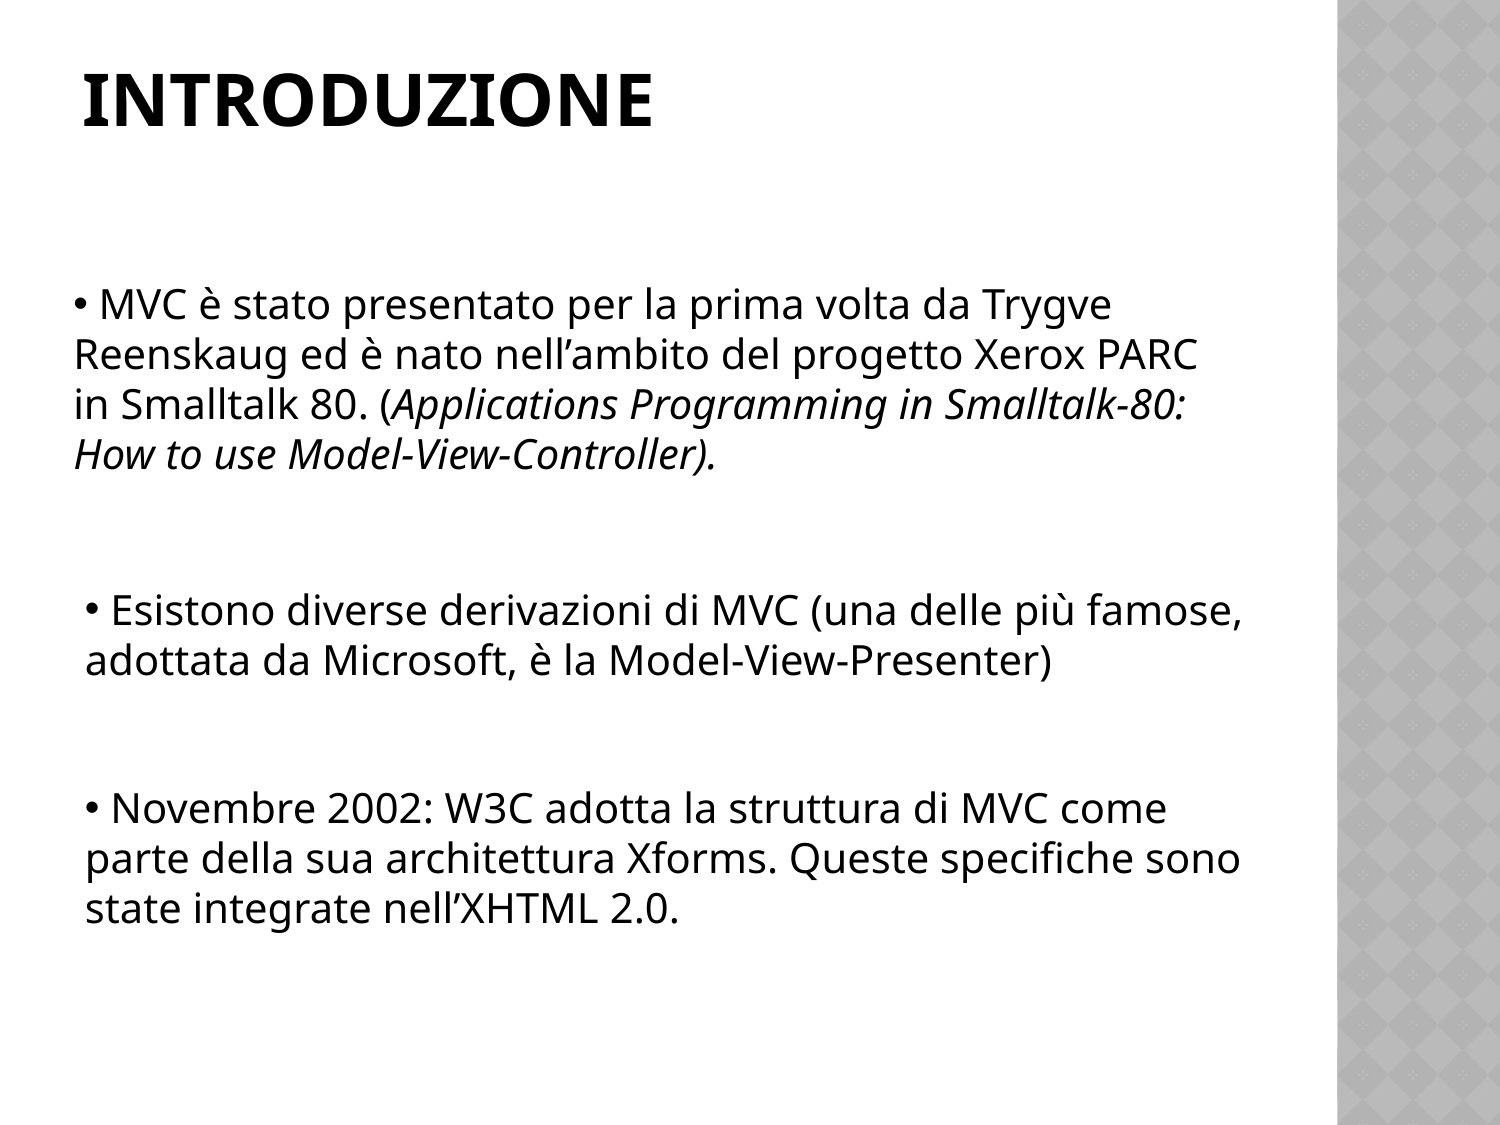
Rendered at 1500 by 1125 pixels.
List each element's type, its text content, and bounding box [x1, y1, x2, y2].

text_box Novembre 2002: W3C adotta la struttura di MVC come parte della sua architettura Xforms. Queste specifiche sono state integrate nell’XHTML 2.0. [70, 774, 1266, 940]
text_box MVC è stato presentato per la prima volta da Trygve Reenskaug ed è nato nell’ambito del progetto Xerox PARC in Smalltalk 80. (Applications Programming in Smalltalk-80: How to use Model-View-Controller). [58, 270, 1254, 398]
text_box [46, 398, 1266, 459]
title INTRODUZIONE [75, 52, 1263, 141]
text_box Esistono diverse derivazioni di MVC (una delle più famose, adottata da Microsoft, è la Model-View-Presenter) [70, 576, 1266, 691]
text_box MVC è stato presentato per la prima volta da Trygve Reenskaug ed è nato nell’ambito del progetto Xerox PARC in Smalltalk 80. (Applications Programming in Smalltalk-80: How to use Model-View-Controller). [58, 459, 1254, 486]
